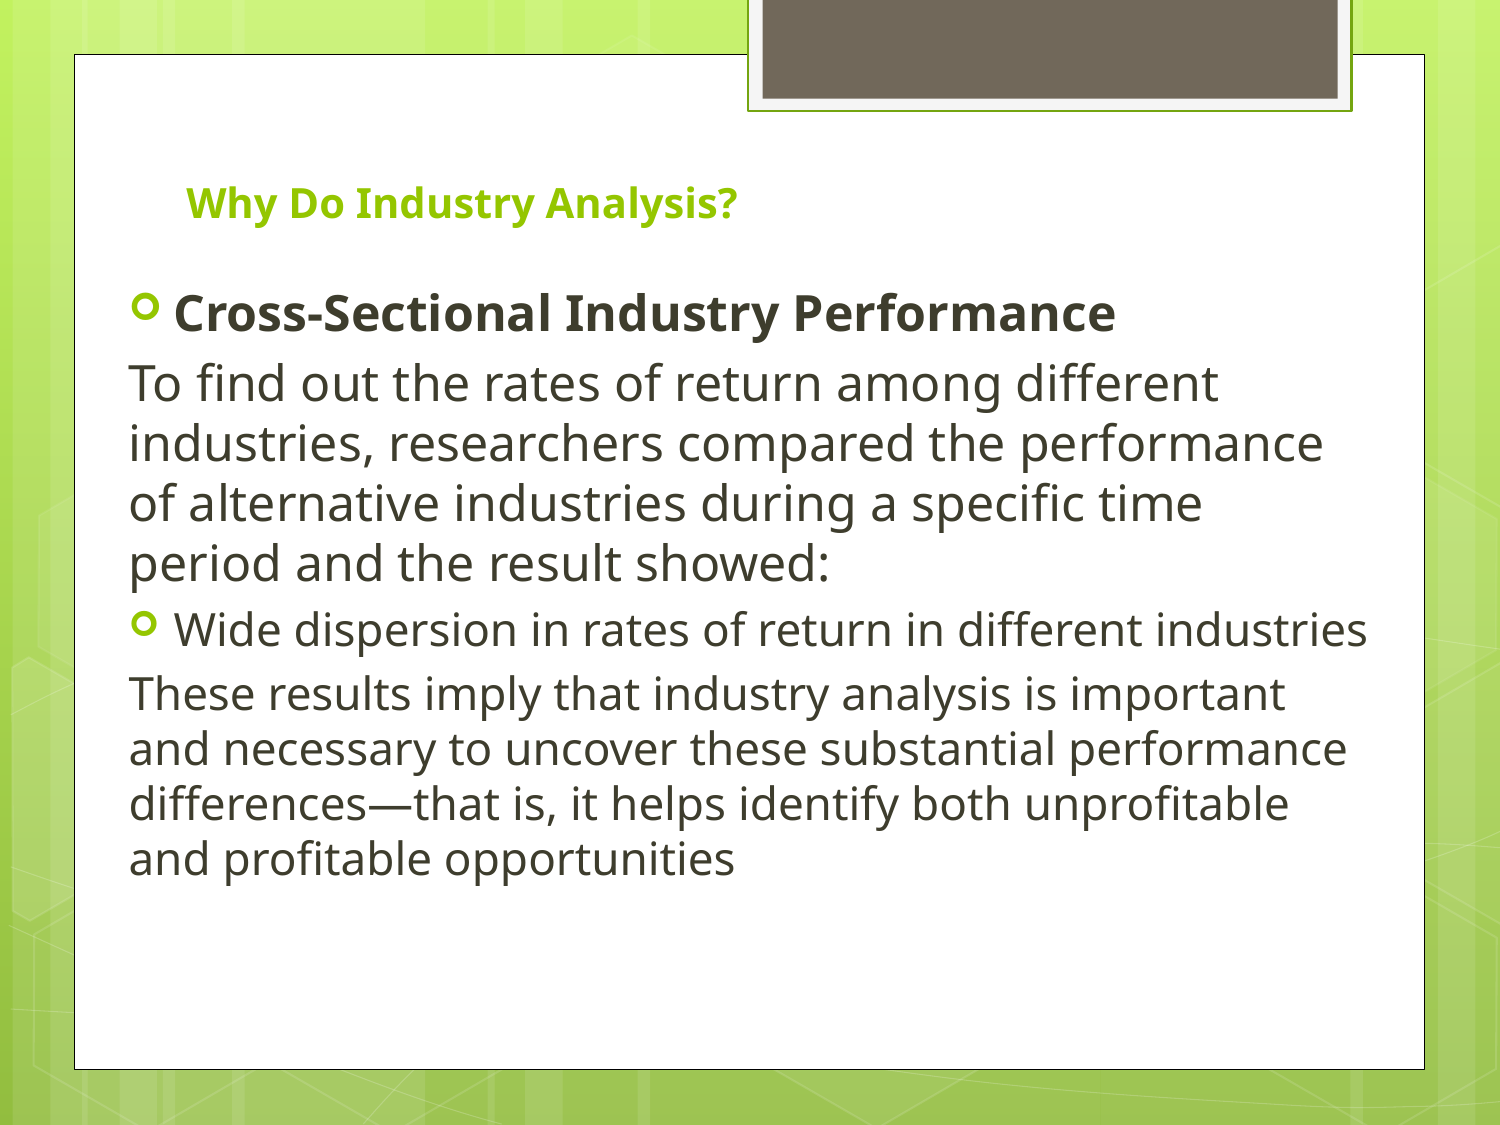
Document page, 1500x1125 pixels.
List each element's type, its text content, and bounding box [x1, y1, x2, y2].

list Cross-Sectional Industry Performance To find out the rates of return among different industries, researchers compared the performance of alternative industries during a specific time period and the result showed: Wide dispersion in rates of return in different industries These results imply that industry analysis is important and necessary to uncover these substantial performance differences—that is, it helps identify both unprofitable and profitable opportunities [102, 274, 1386, 1028]
title Why Do Industry Analysis? [171, 168, 1324, 234]
